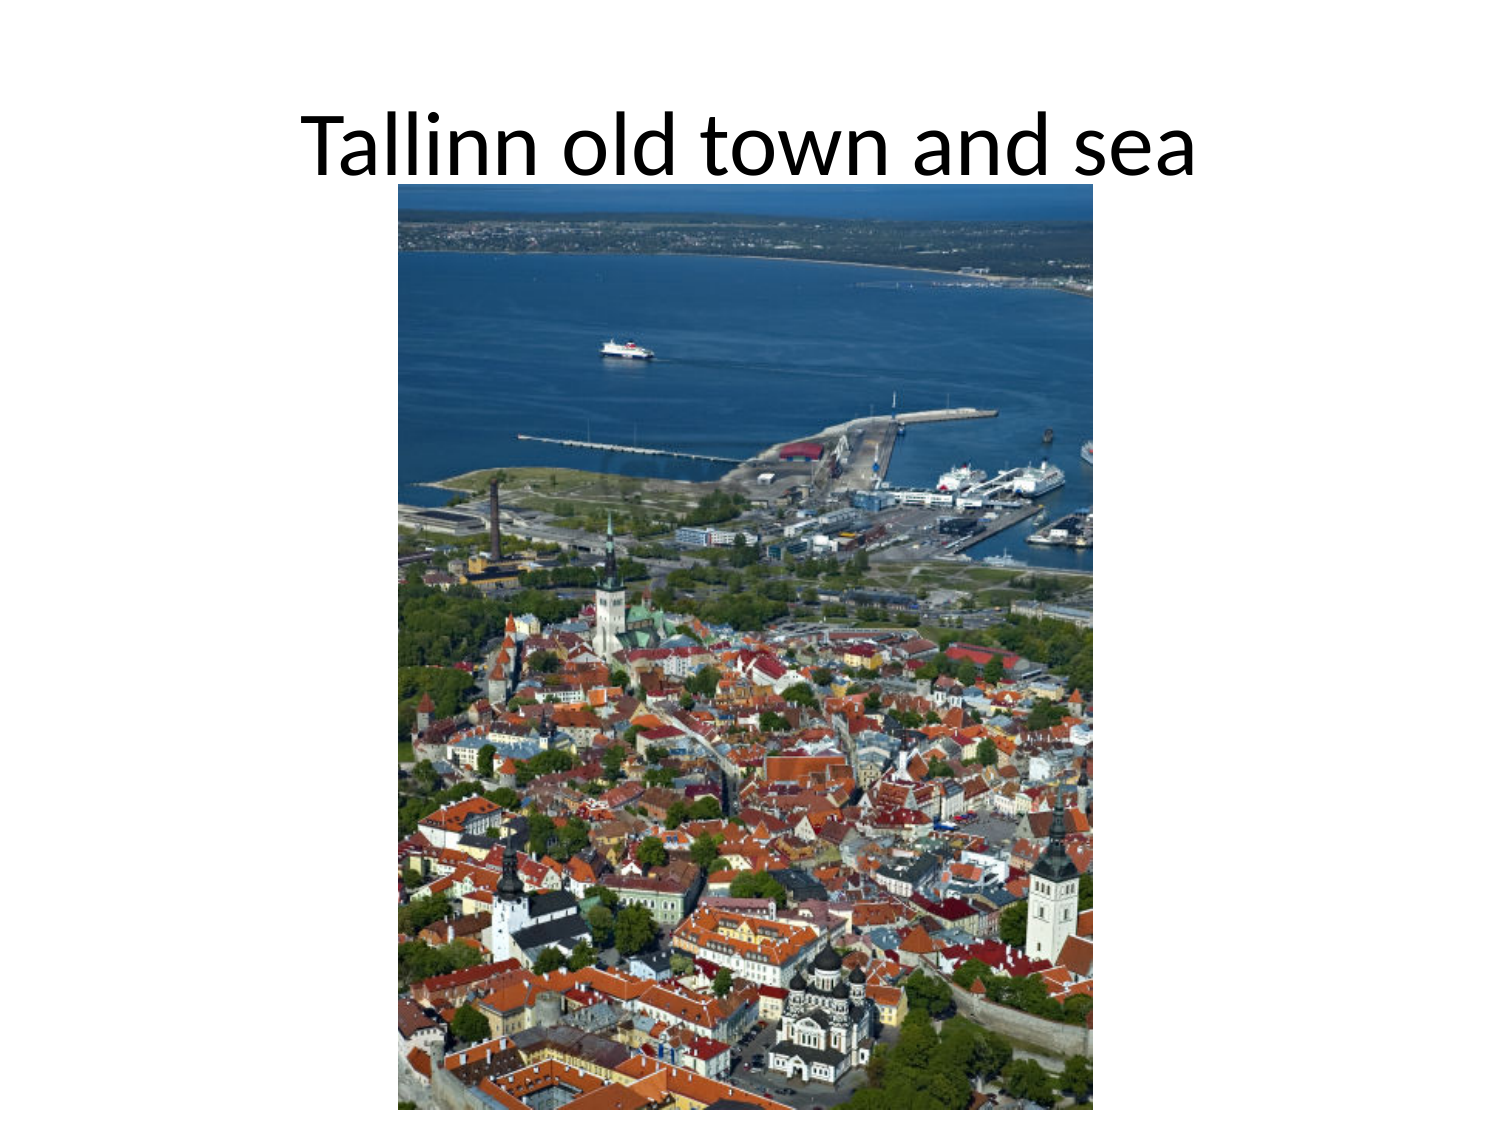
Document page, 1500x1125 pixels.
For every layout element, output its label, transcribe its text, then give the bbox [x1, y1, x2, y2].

title Tallinn old town and sea [75, 45, 1425, 233]
picture [398, 184, 1093, 1111]
